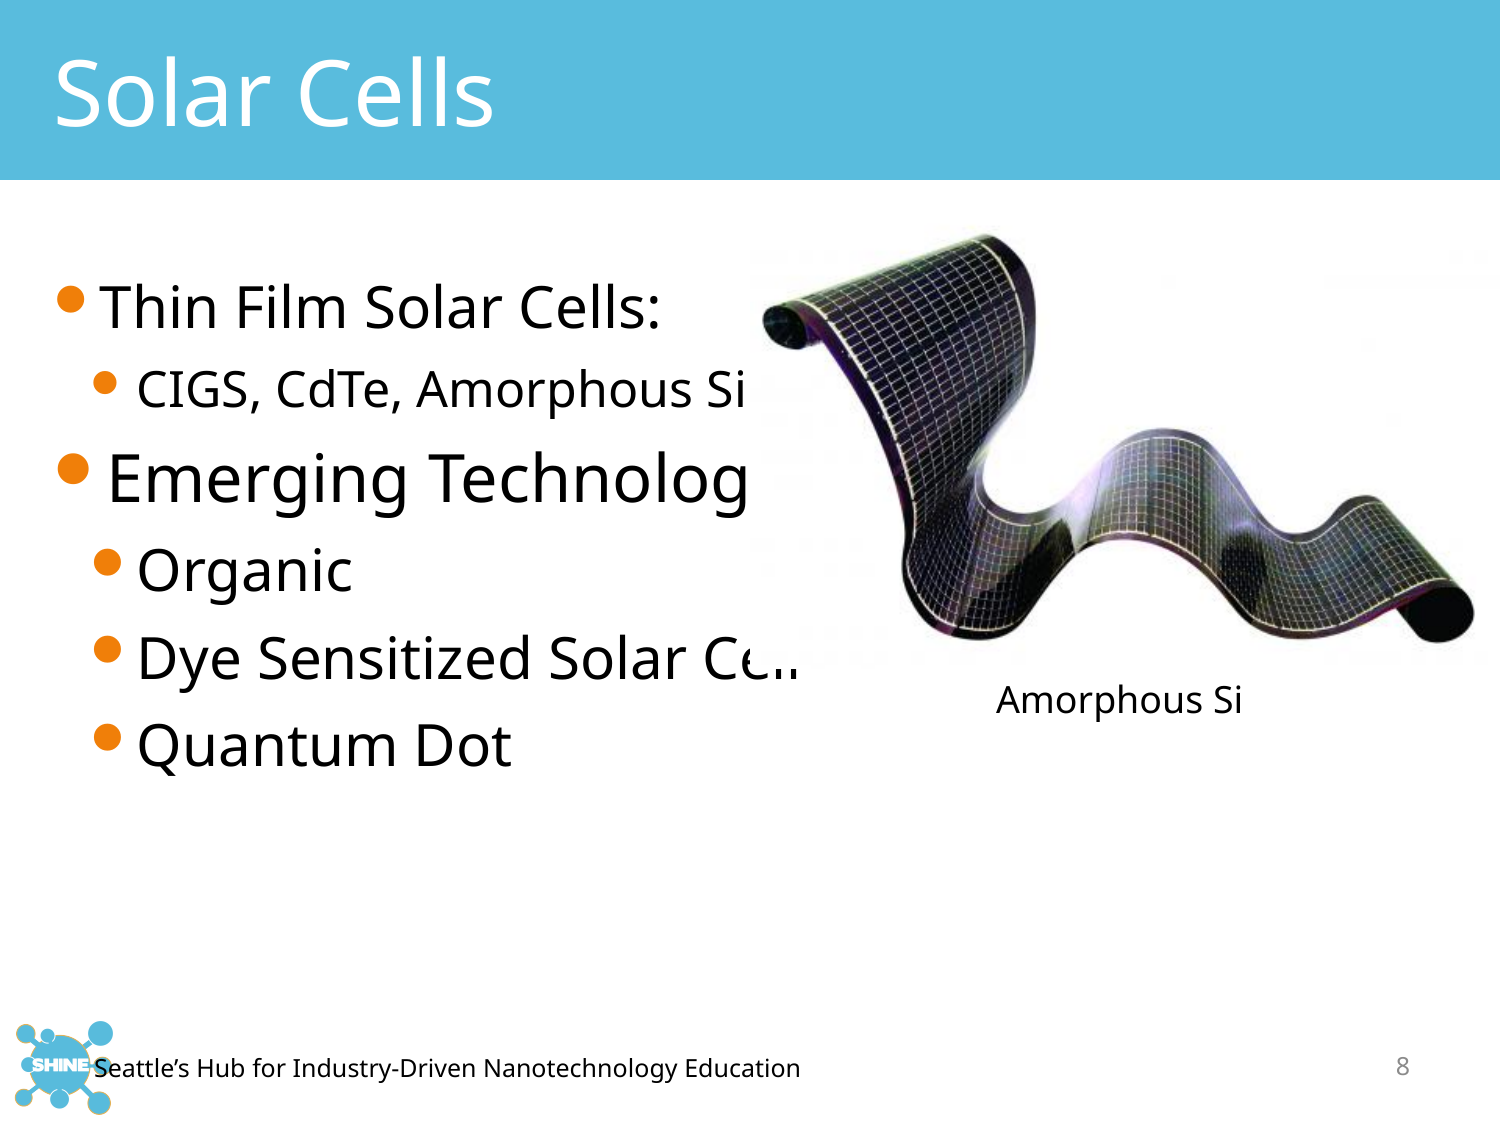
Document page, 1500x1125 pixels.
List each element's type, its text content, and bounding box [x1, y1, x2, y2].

title Solar Cells [0, 0, 1500, 180]
text_box Amorphous Si [981, 679, 1465, 729]
list Thin Film Solar Cells: CIGS, CdTe, Amorphous Si Emerging Technologies: Organic Dye Sensitized Solar Cell Quantum Dot [0, 262, 1500, 943]
picture [12, 1020, 116, 1115]
picture [749, 201, 1500, 670]
slide_number 8 [1074, 1037, 1425, 1098]
